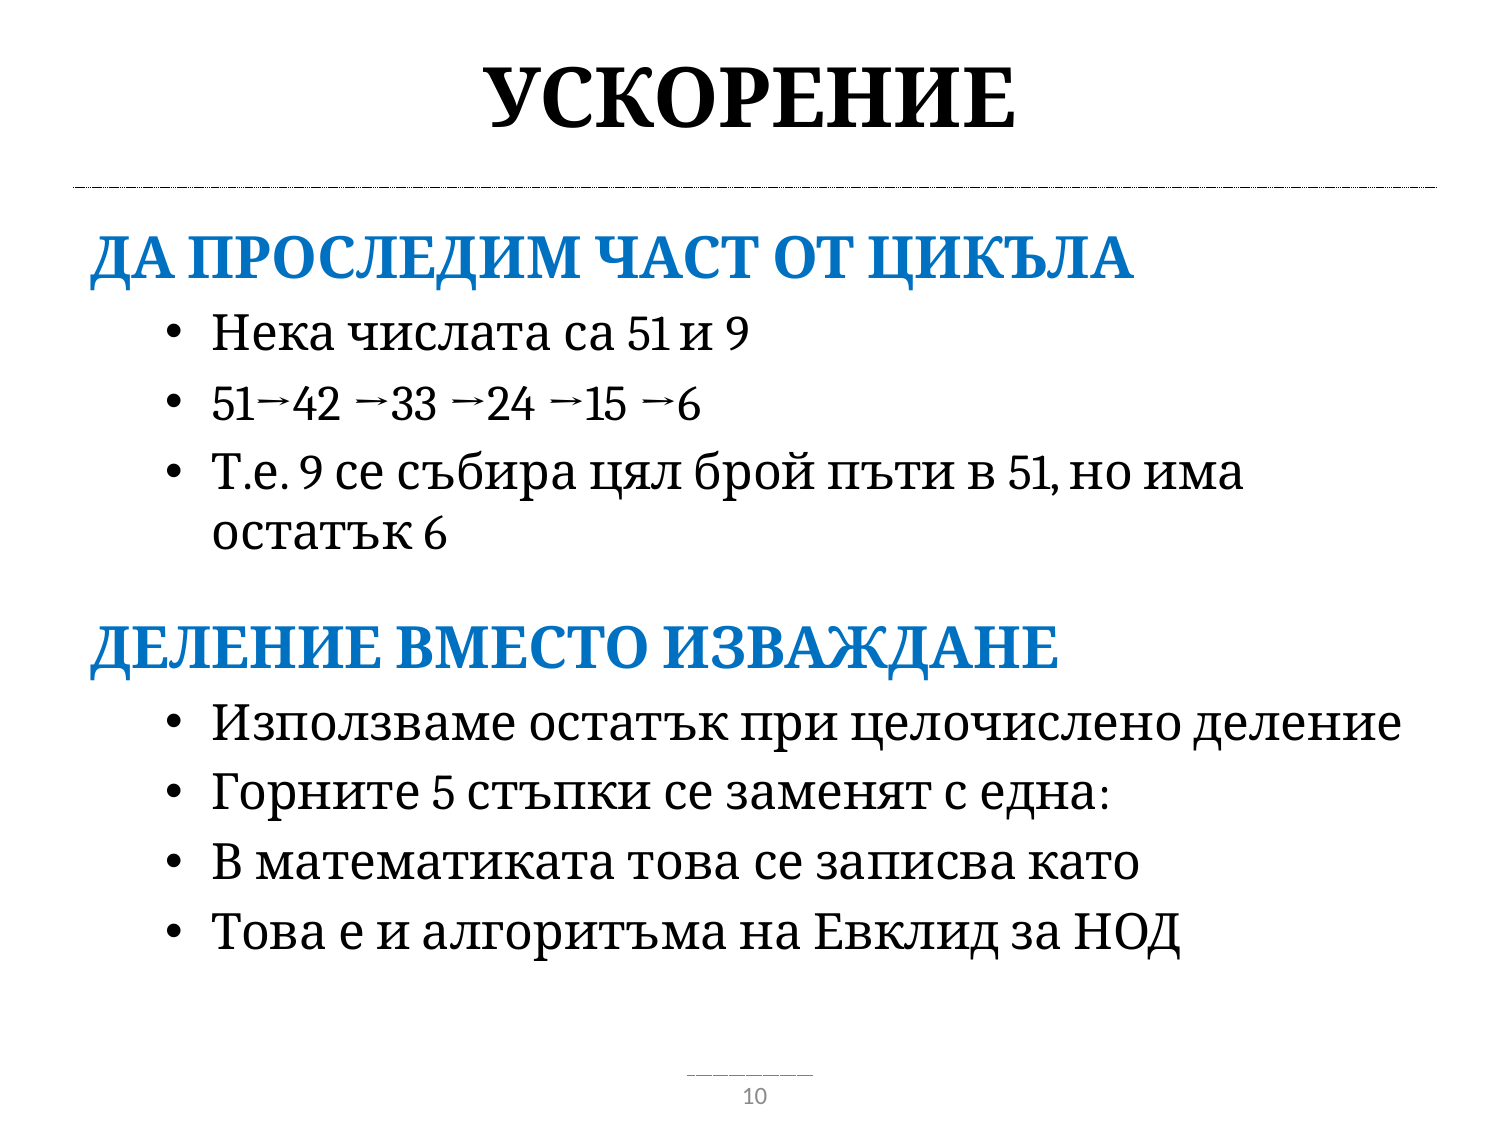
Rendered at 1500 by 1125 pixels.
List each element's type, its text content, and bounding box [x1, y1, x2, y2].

title Ускорение [0, 0, 1500, 188]
slide_number 10 [579, 1065, 930, 1125]
